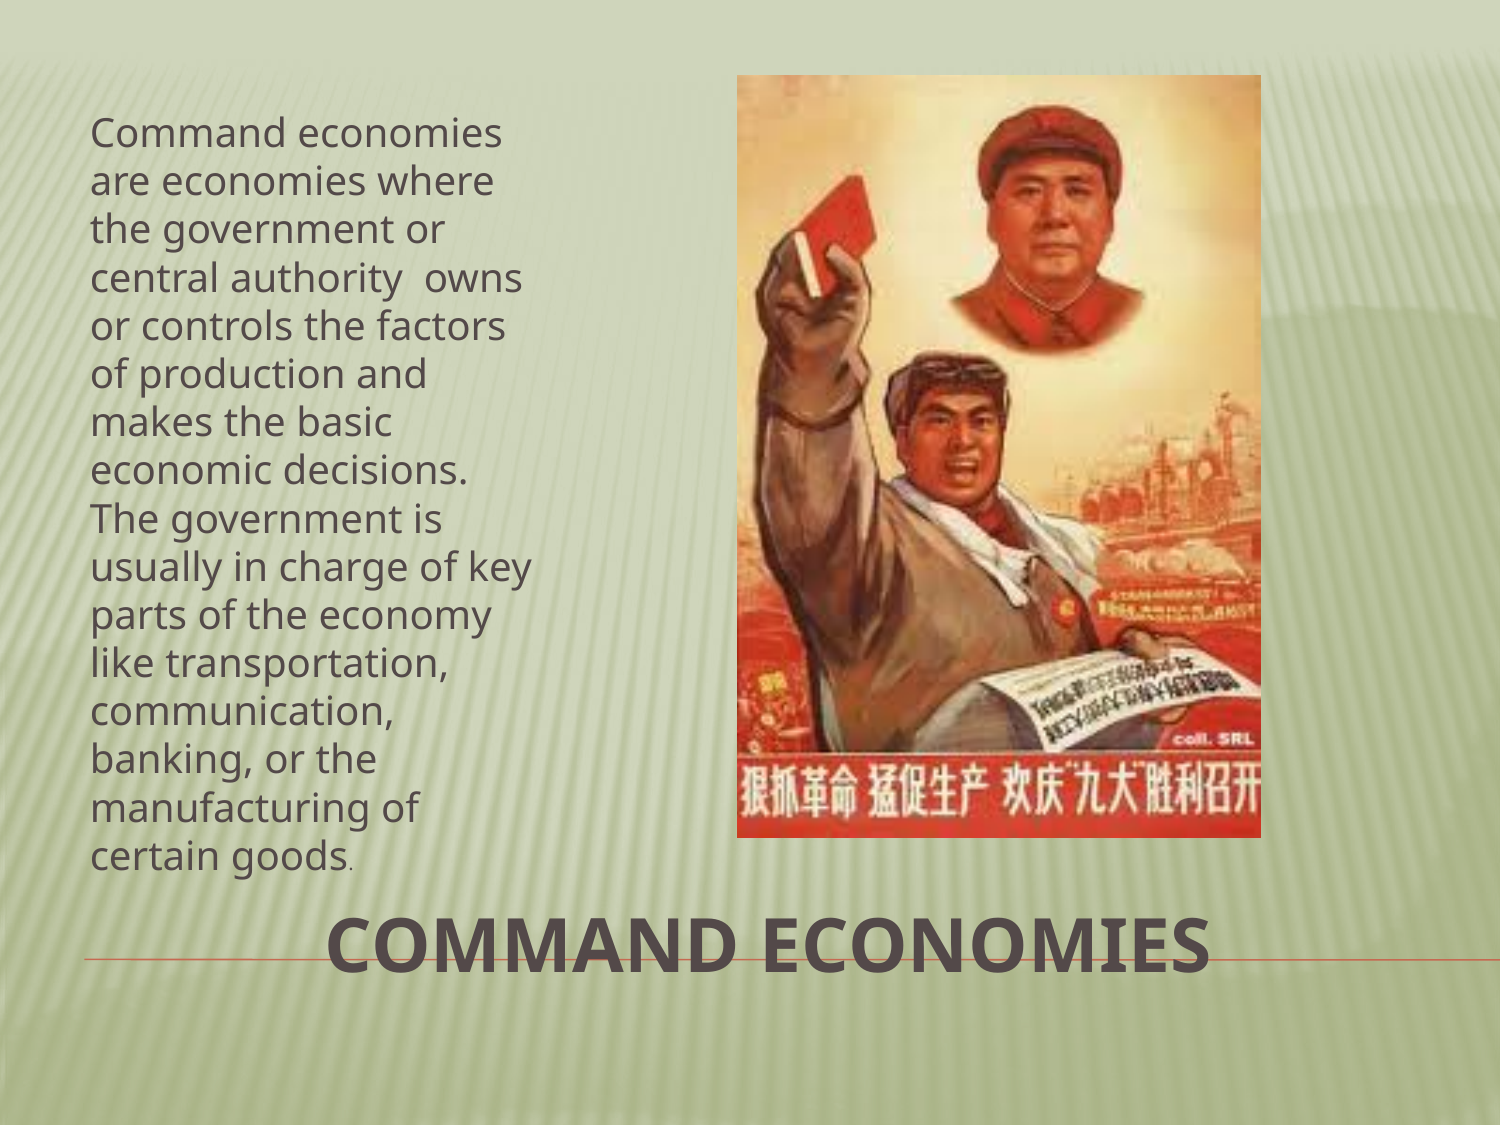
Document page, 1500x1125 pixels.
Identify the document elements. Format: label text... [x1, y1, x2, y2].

list Command economies are economies where the government or central authority owns or controls the factors of production and makes the basic economic decisions. The government is usually in charge of key parts of the economy like transportation, communication, banking, or the manufacturing of certain goods. [75, 99, 569, 888]
title Command economies [75, 900, 1463, 986]
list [737, 75, 1261, 838]
